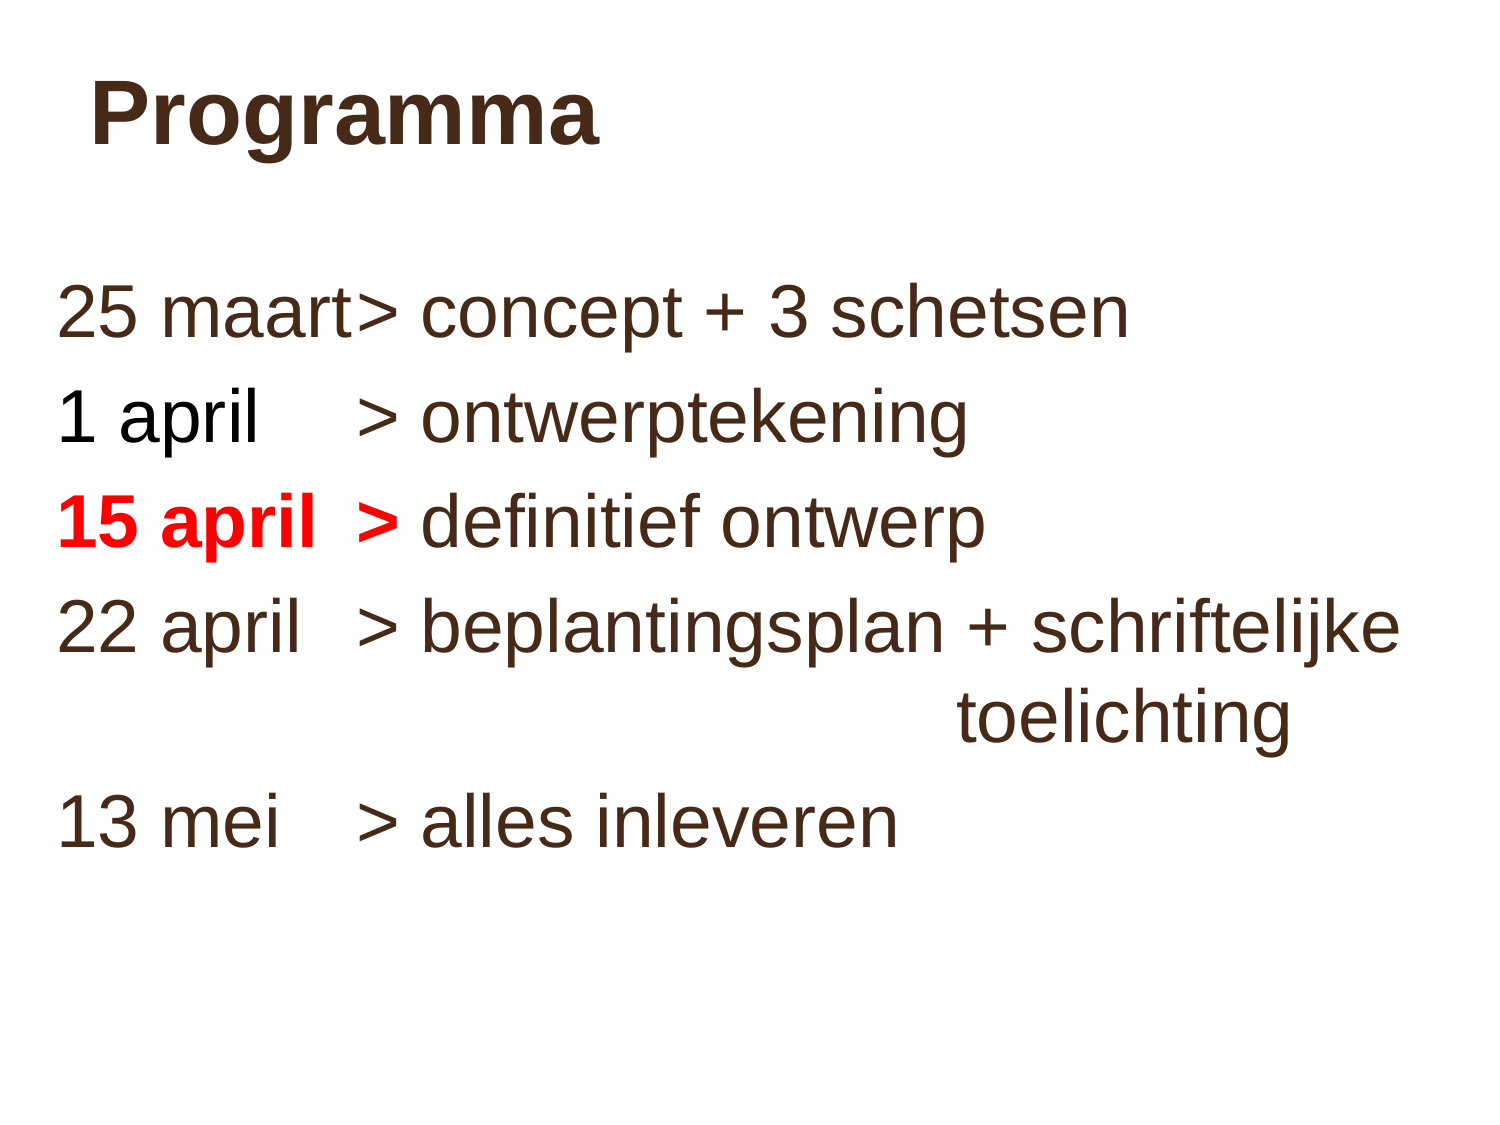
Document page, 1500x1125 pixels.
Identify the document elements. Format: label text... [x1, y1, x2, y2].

list 25 maart > concept + 3 schetsen 1 april > ontwerptekening 15 april > definitief ontwerp 22 april > beplantingsplan + schriftelijke toelichting 13 mei > alles inleveren [41, 255, 1495, 998]
title Programma [75, 45, 1425, 233]
